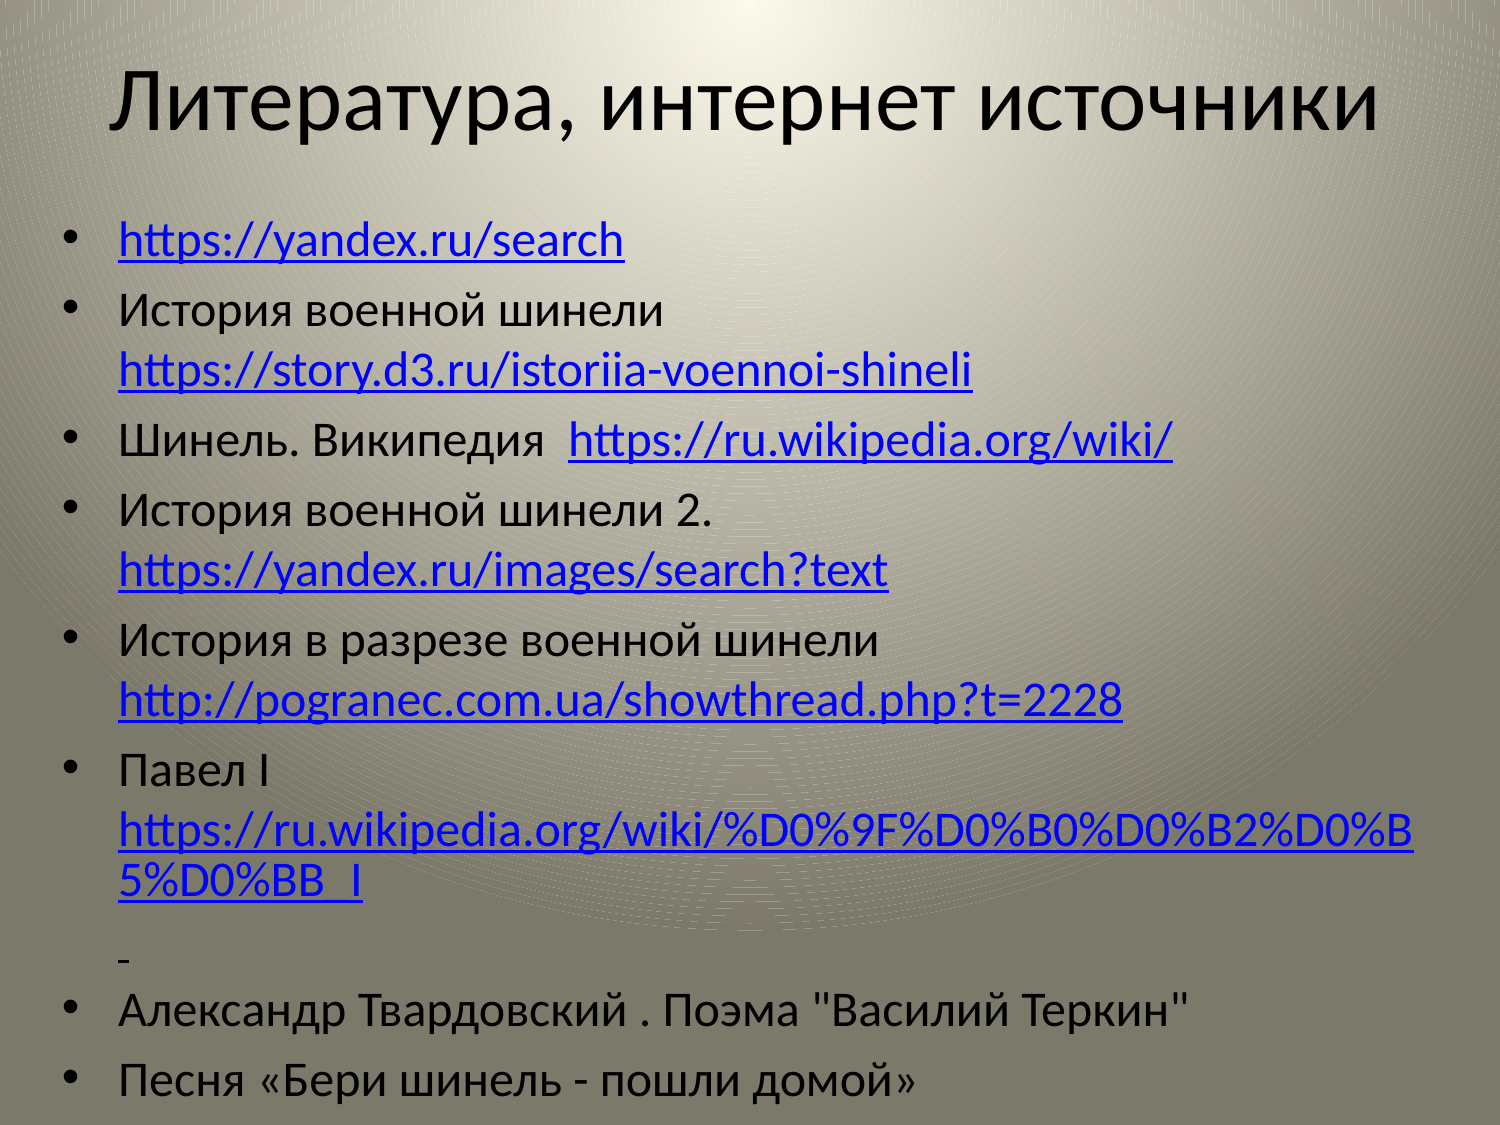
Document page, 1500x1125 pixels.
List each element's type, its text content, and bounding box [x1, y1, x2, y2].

list https://yandex.ru/search История военной шинели https://story.d3.ru/istoriia-voennoi-shineli Шинель. Википедия https://ru.wikipedia.org/wiki/ История военной шинели 2. https://yandex.ru/images/search?text История в разрезе военной шинели http://pogranec.com.ua/showthread.php?t=2228 Павел I https://ru.wikipedia.org/wiki/%D0%9F%D0%B0%D0%B2%D0%B5%D0%BB_I Александр Твардовский . Поэма "Василий Теркин" Песня «Бери шинель - пошли домой» [46, 199, 1454, 942]
title Литература, интернет источники [70, 0, 1421, 188]
